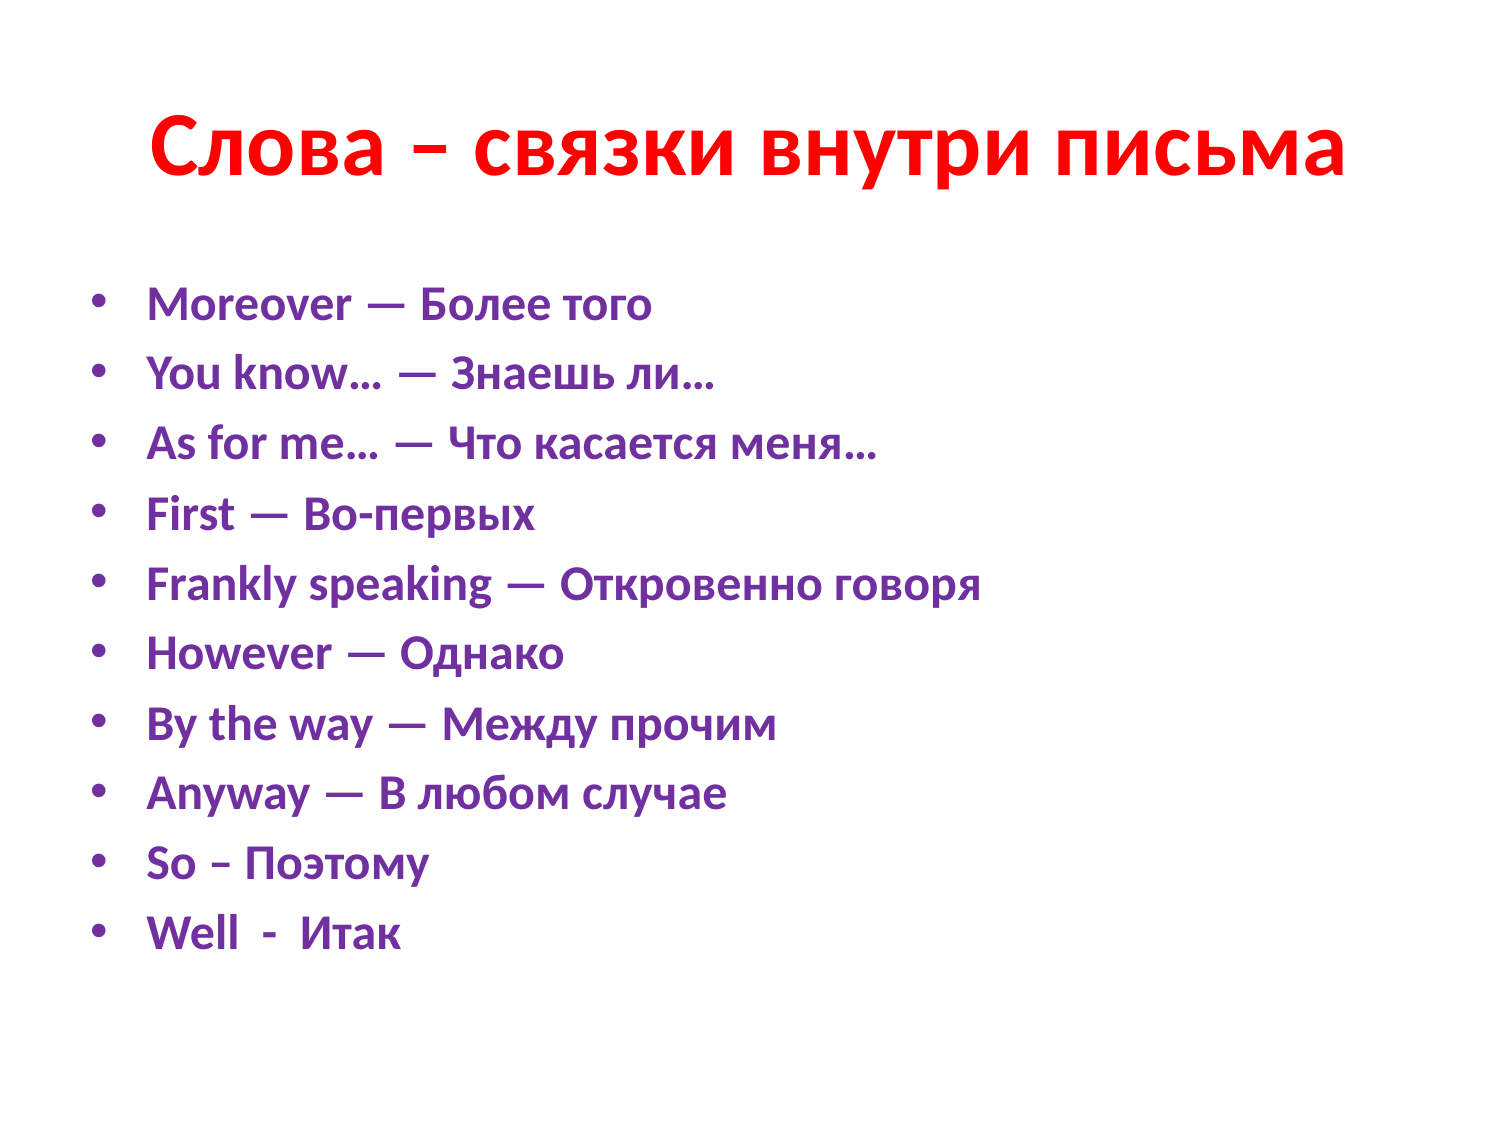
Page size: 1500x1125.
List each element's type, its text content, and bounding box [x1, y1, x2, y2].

title Слова – связки внутри письма [75, 45, 1425, 233]
list Moreover — Более того You know… — Знаешь ли… As for me… — Что касается меня… First — Во-первых Frankly speaking — Откровенно говоря However — Однако By the way — Между прочим Anyway — В любом случае So – Поэтому Well - Итак [75, 262, 1425, 1005]
